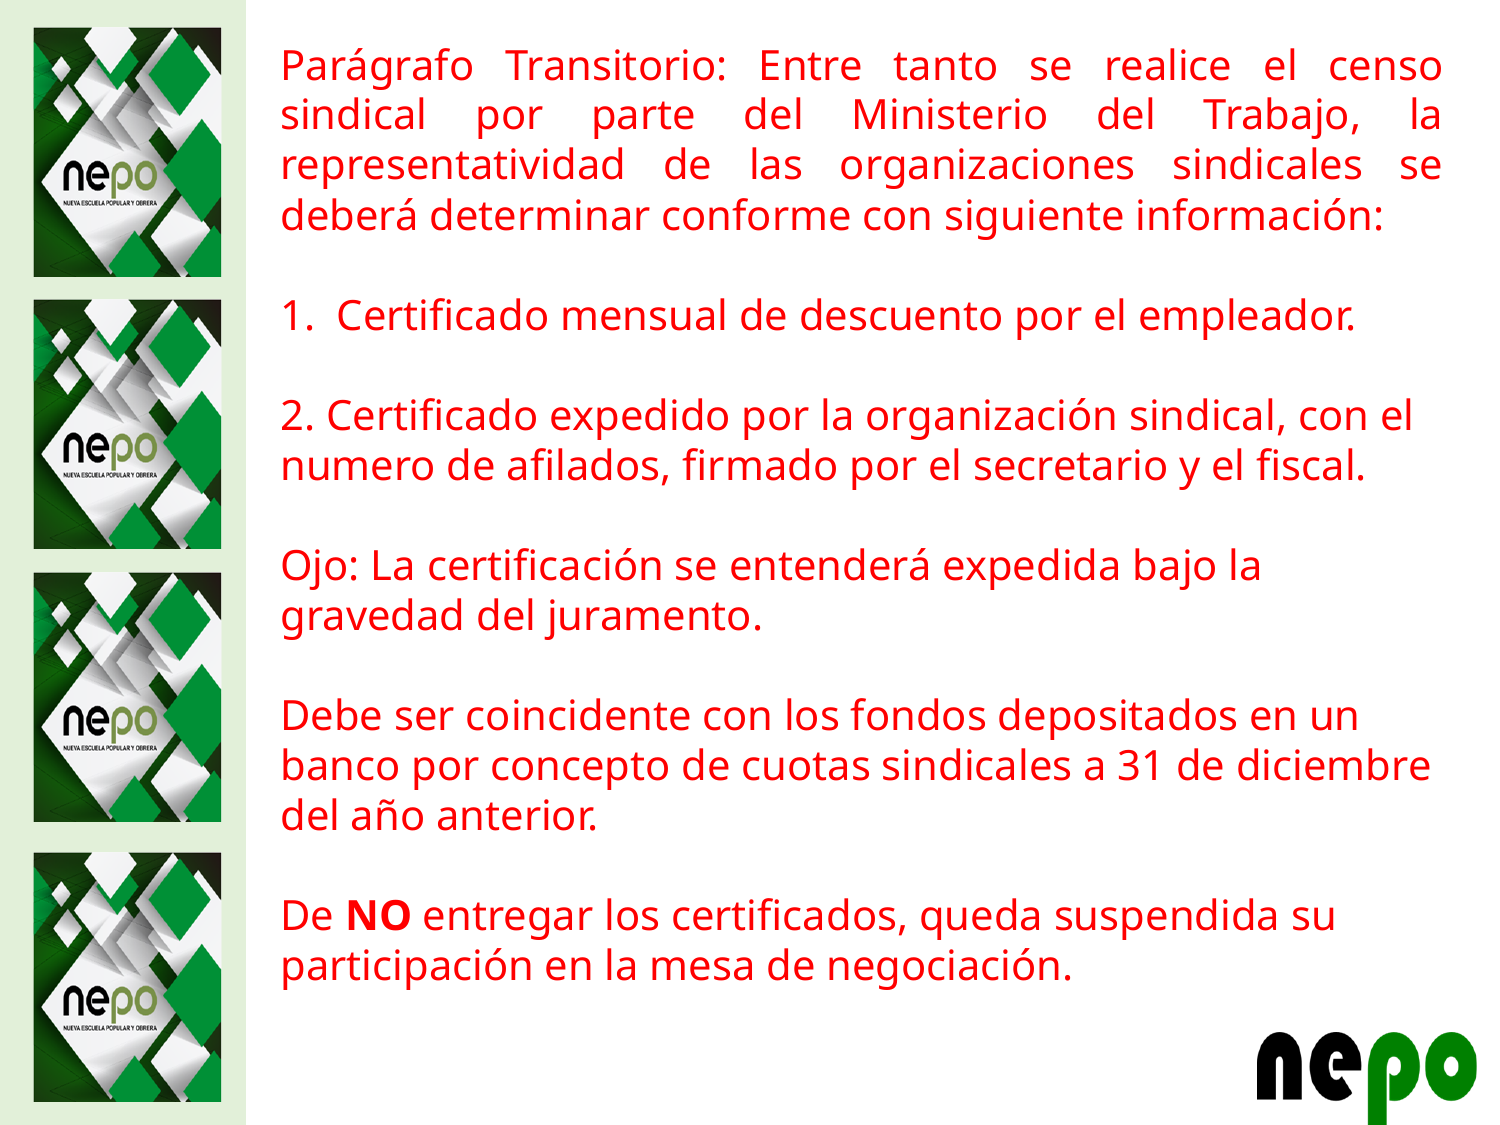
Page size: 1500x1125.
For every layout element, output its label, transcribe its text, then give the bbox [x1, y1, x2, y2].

picture [1257, 1032, 1477, 1125]
text_box Parágrafo Transitorio: Entre tanto se realice el censo sindical por parte del Ministerio del Trabajo, la representatividad de las organizaciones sindicales se deberá determinar conforme con siguiente información: Certificado mensual de descuento por el empleador. 2. Certificado expedido por la organización sindical, con el numero de afilados, firmado por el secretario y el fiscal. Ojo: La certificación se entenderá expedida bajo la gravedad del juramento. Debe ser coincidente con los fondos depositados en un banco por concepto de cuotas sindicales a 31 de diciembre del año anterior. De NO entregar los certificados, queda suspendida su participación en la mesa de negociación. [265, 30, 1459, 1097]
picture [0, 0, 246, 1125]
